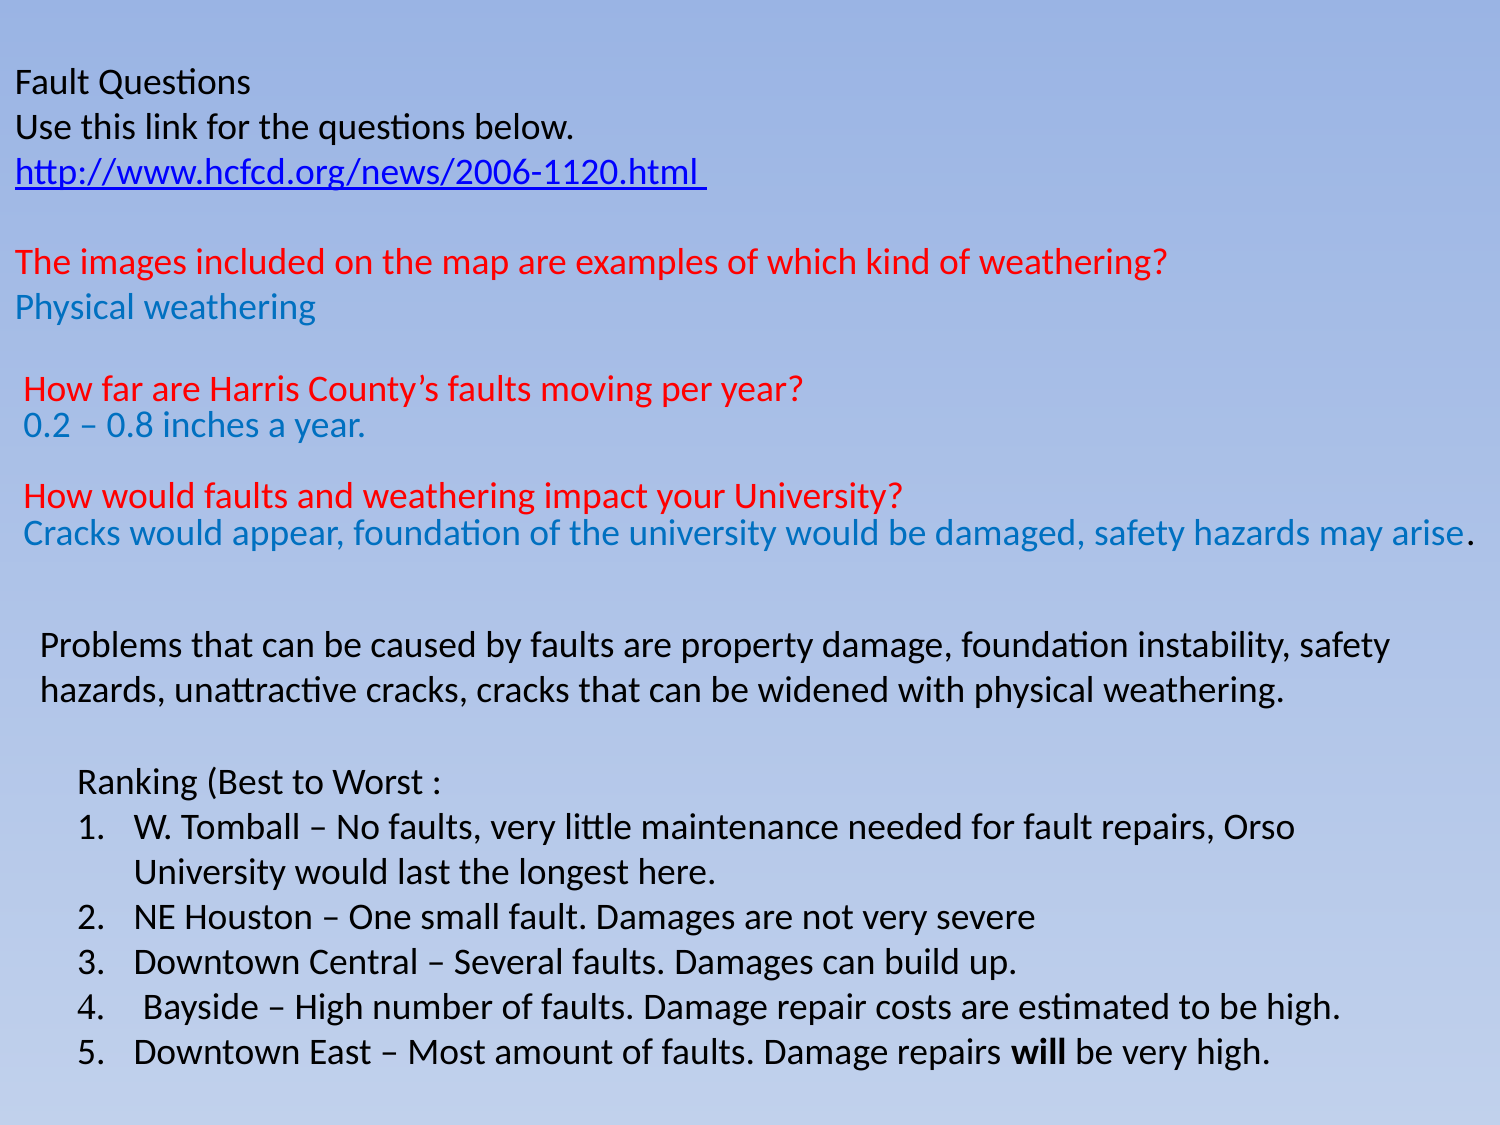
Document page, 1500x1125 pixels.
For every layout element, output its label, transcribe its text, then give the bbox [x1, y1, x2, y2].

text_box Fault Questions Use this link for the questions below. http://www.hcfcd.org/news/2006-1120.html The images included on the map are examples of which kind of weathering? Physical weathering How far are Harris County’s faults moving per year? 0.2 – 0.8 inches a year. How would faults and weathering impact your University? Cracks would appear, foundation of the university would be damaged, safety hazards may arise. [0, 49, 1500, 686]
text_box Ranking (Best to Worst : W. Tomball – No faults, very little maintenance needed for fault repairs, Orso University would last the longest here. NE Houston – One small fault. Damages are not very severe Downtown Central – Several faults. Damages can build up. Bayside – High number of faults. Damage repair costs are estimated to be high. Downtown East – Most amount of faults. Damage repairs will be very high. [62, 749, 1400, 1125]
text_box Problems that can be caused by faults are property damage, foundation instability, safety hazards, unattractive cracks, cracks that can be widened with physical weathering. [24, 612, 1475, 718]
